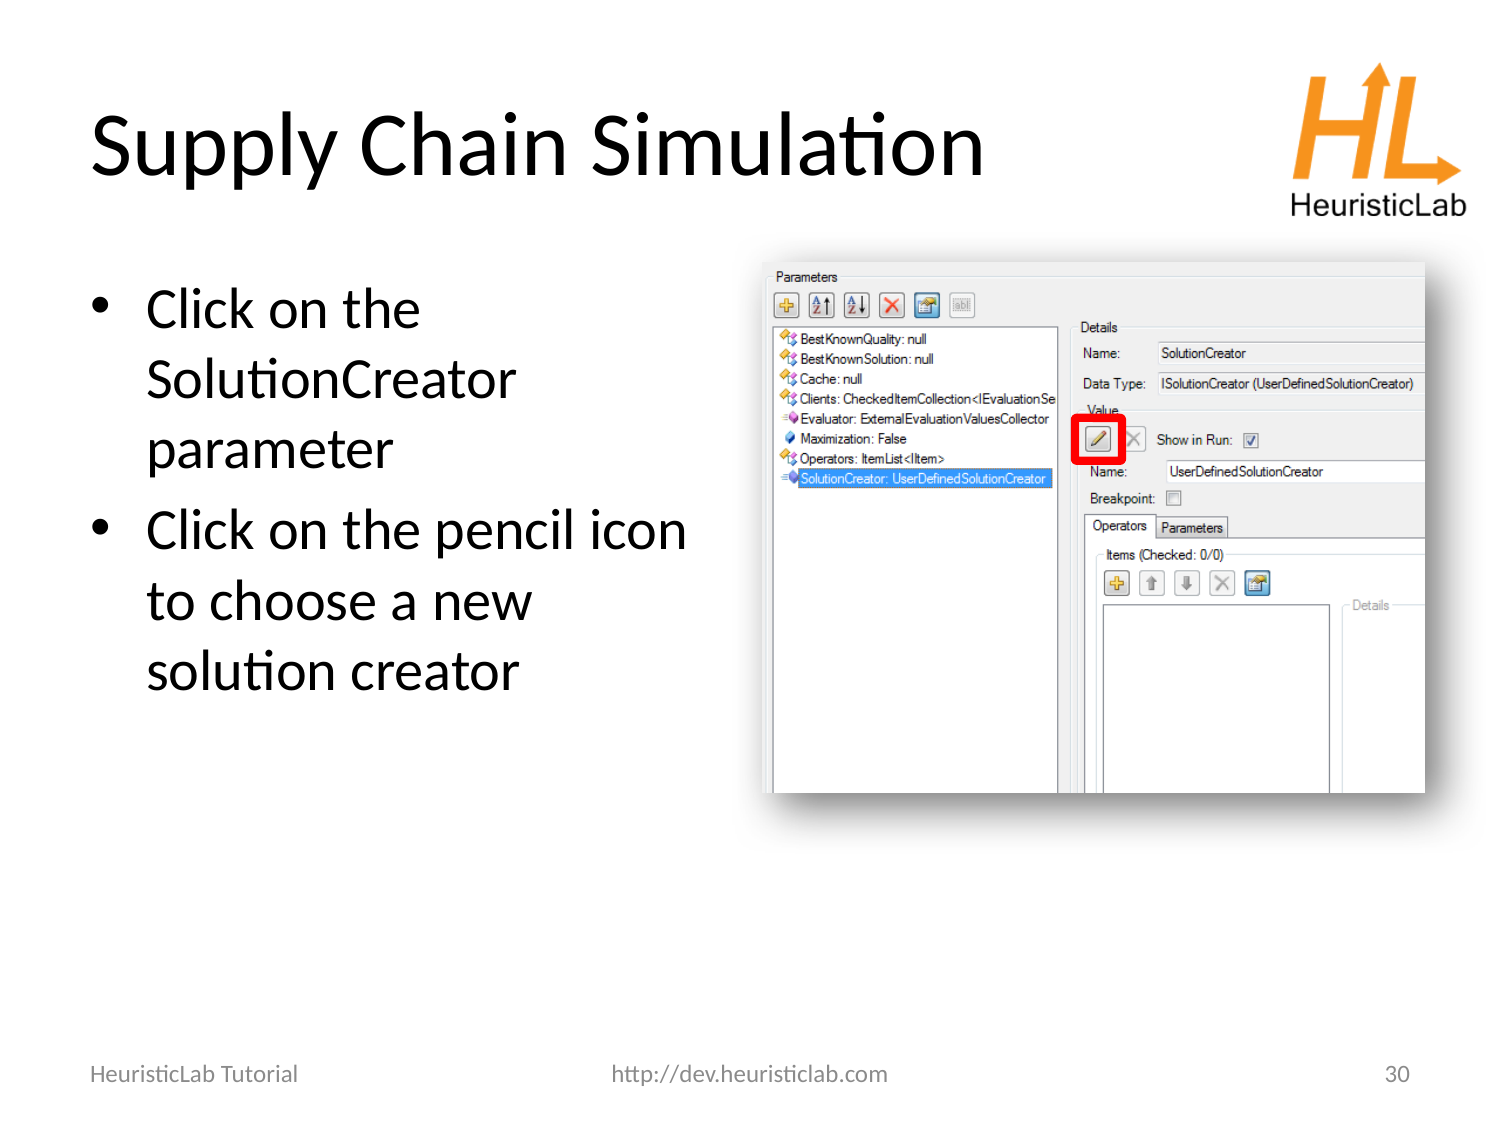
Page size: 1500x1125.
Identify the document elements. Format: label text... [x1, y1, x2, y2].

title Supply Chain Simulation [75, 45, 1282, 233]
picture [762, 262, 1426, 793]
footer http://dev.heuristiclab.com [512, 1042, 988, 1103]
list Click on the SolutionCreator parameter Click on the pencil icon to choose a new solution creator [75, 262, 738, 1005]
slide_number HeuristicLab Tutorial [75, 1042, 425, 1103]
picture [1281, 27, 1474, 244]
slide_number 30 [1074, 1042, 1425, 1103]
